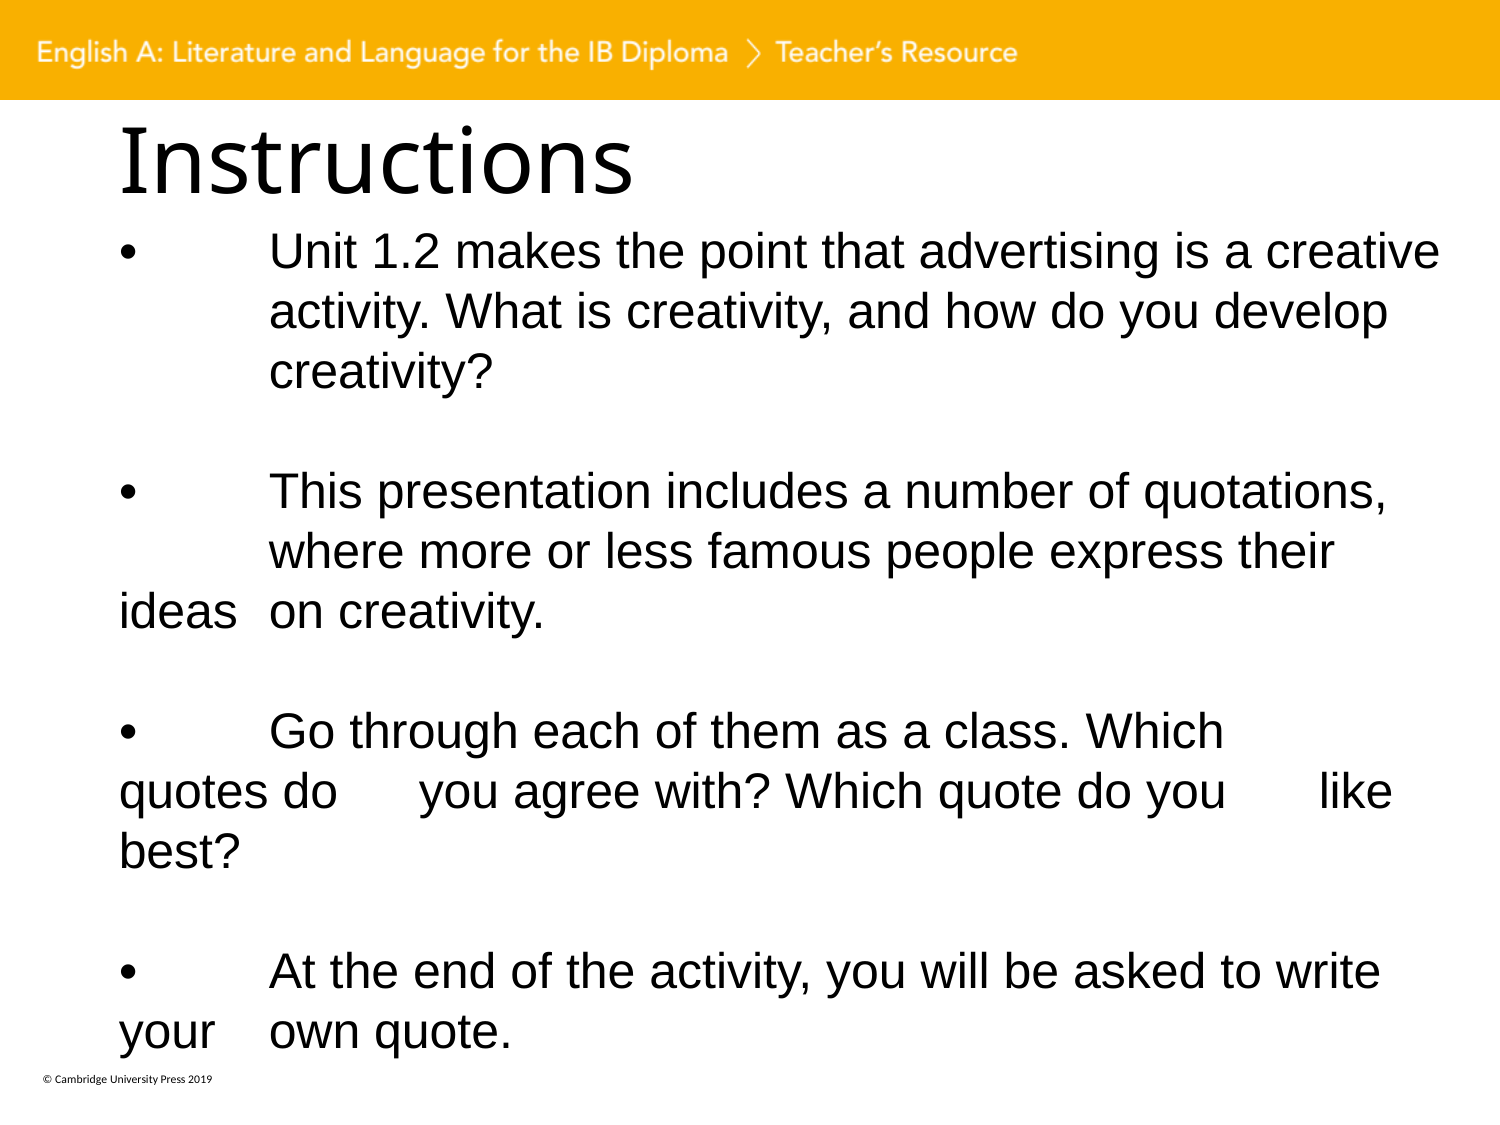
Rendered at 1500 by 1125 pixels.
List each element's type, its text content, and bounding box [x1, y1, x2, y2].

picture [0, 0, 1500, 101]
title • Unit 1.2 makes the point that advertising is a creative activity. What is creativity, and how do you develop creativity? • This presentation includes a number of quotations, where more or less famous people express their ideas on creativity. • Go through each of them as a class. Which quotes do you agree with? Which quote do you like best? • At the end of the activity, you will be asked to write your own quote. [103, 239, 1459, 1039]
text_box Instructions [104, 108, 1500, 251]
subtitle © Cambridge University Press 2019 [27, 1063, 1388, 1093]
